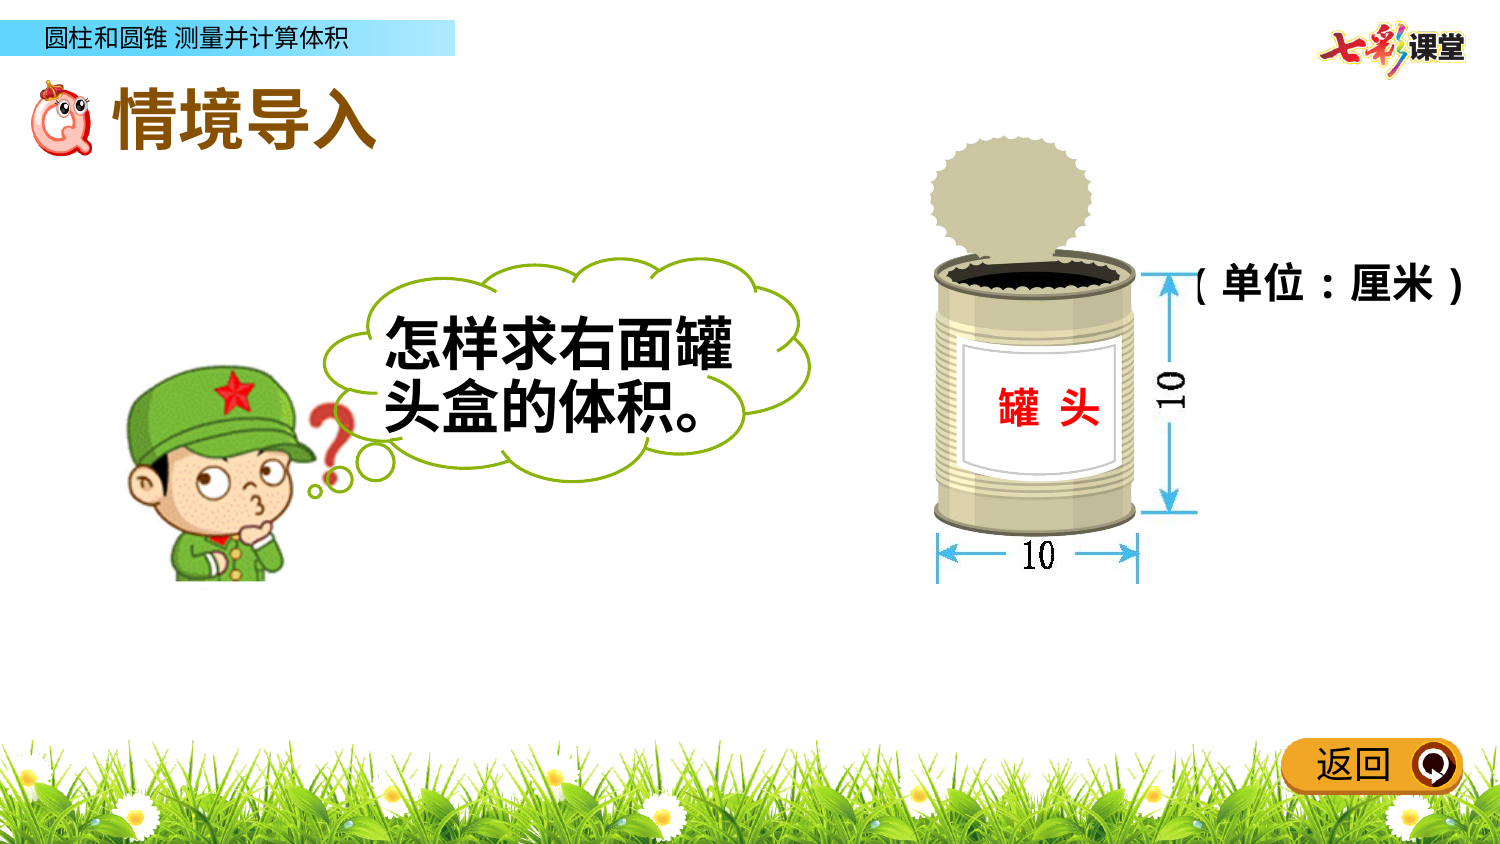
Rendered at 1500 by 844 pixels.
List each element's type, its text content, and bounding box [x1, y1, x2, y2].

picture [111, 362, 358, 592]
picture [1316, 20, 1468, 80]
picture [0, 740, 1500, 844]
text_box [892, 79, 1459, 584]
picture [31, 80, 92, 156]
text_box 情境导入 [100, 72, 404, 164]
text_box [324, 257, 810, 482]
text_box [1281, 733, 1464, 795]
